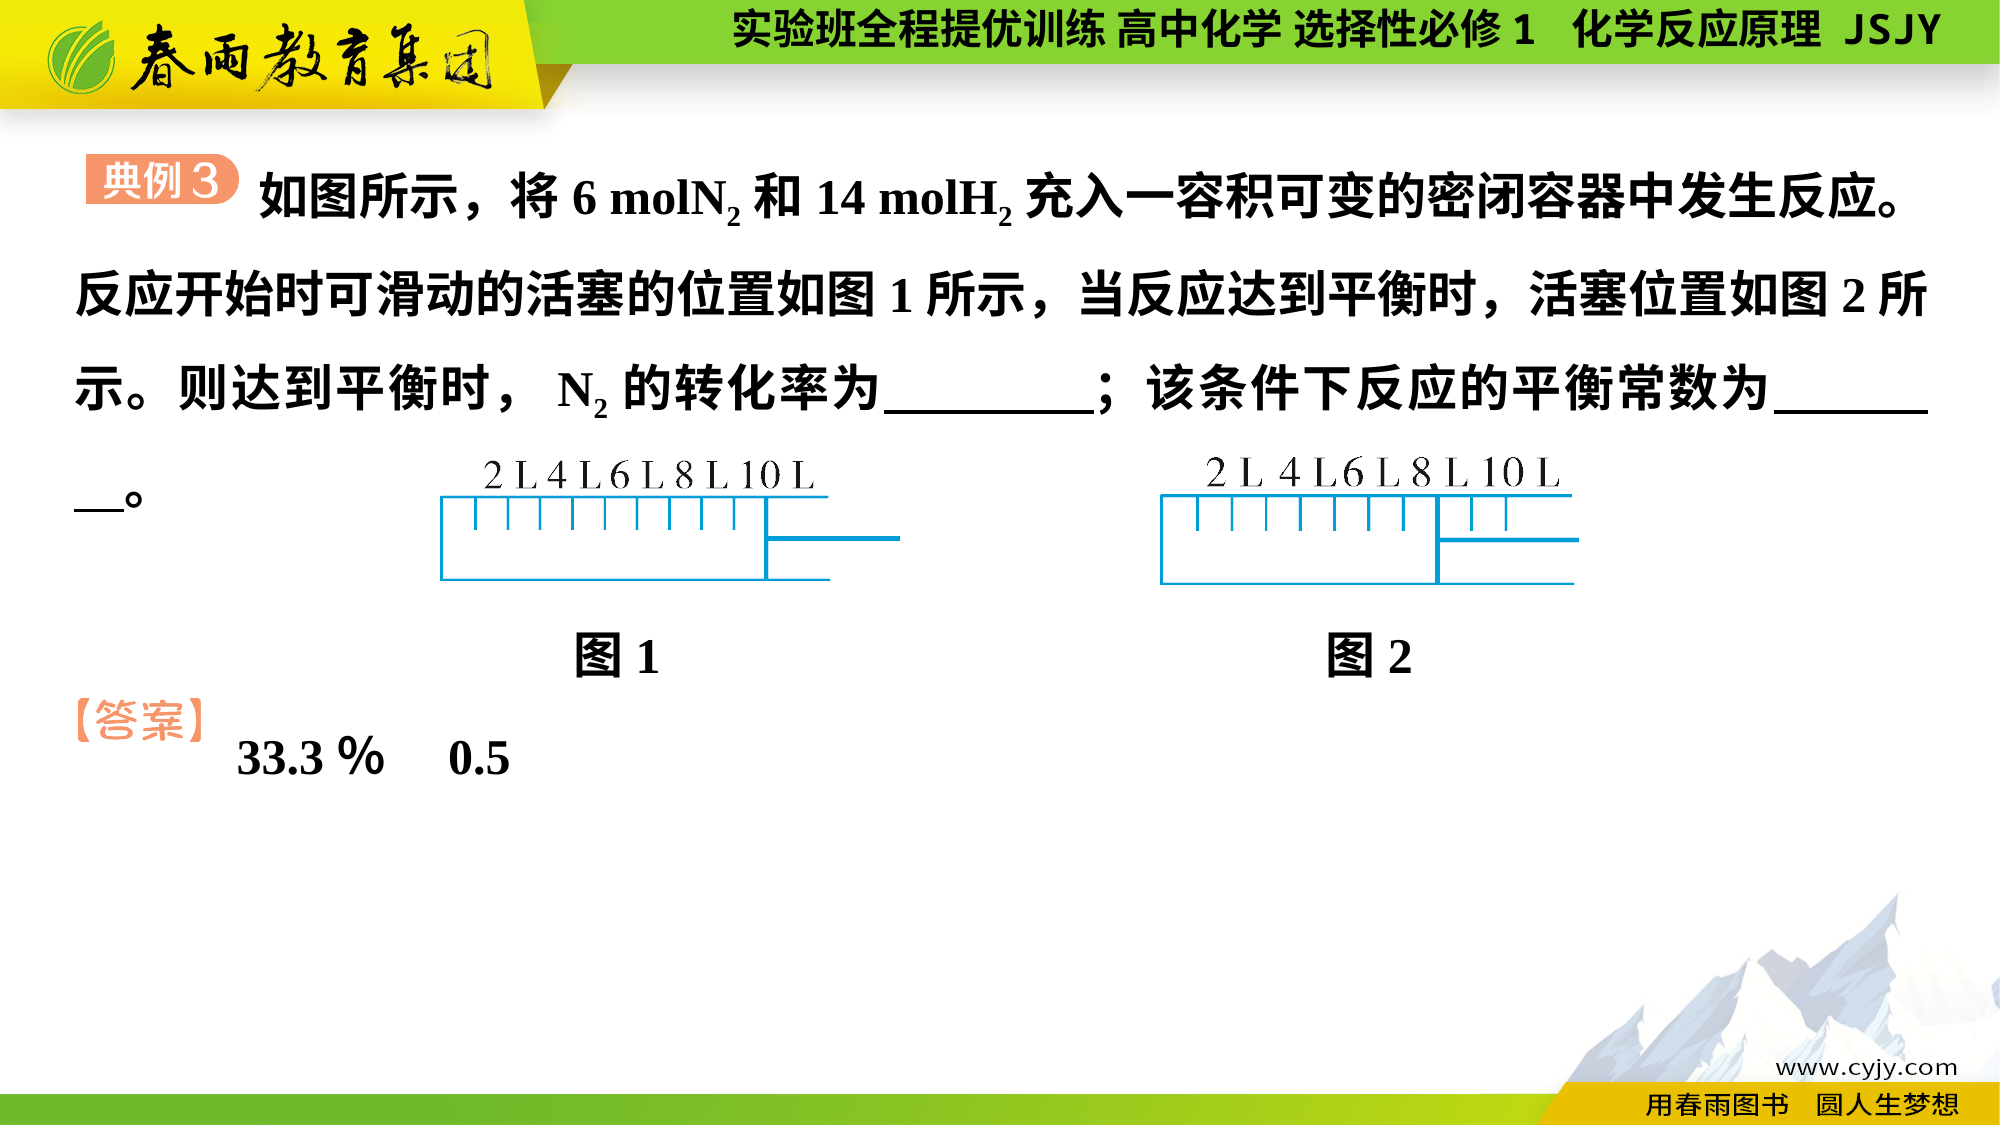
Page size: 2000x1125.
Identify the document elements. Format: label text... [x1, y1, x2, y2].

picture [0, 0, 2000, 1125]
text_box 图2 [1311, 594, 1428, 692]
list 如图所示，将6 molN2和14 molH2充入一容积可变的密闭容器中发生反应。反应开始时可滑动的活塞的位置如图1所示，当反应达到平衡时，活塞位置如图2所示。则达到平衡时，N2的转化率为 ；该条件下反应的平衡常数为 。 33.3％ 0.5 [59, 122, 1944, 774]
text_box 图1 [558, 589, 676, 692]
